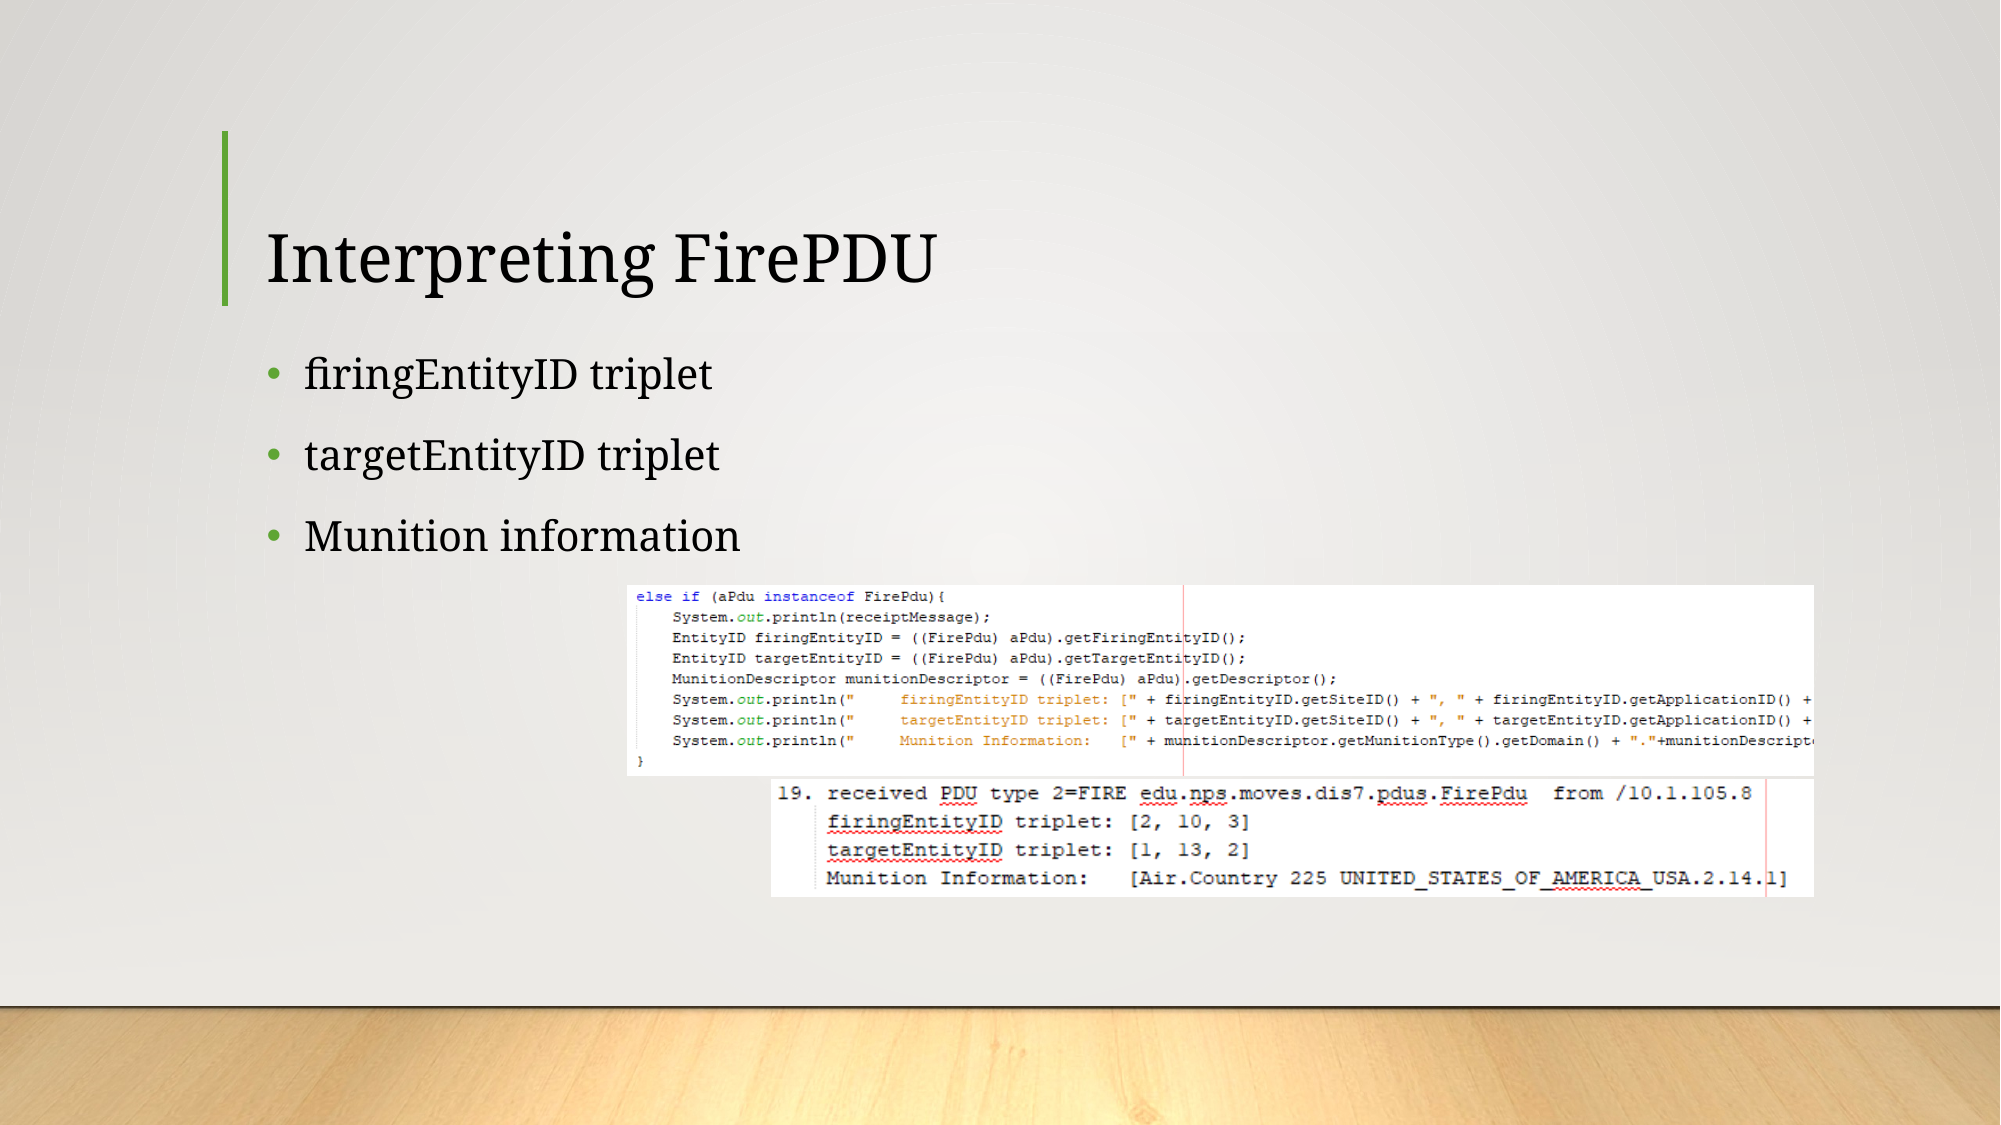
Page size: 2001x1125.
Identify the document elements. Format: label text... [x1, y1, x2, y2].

title Interpreting FirePDU [251, 131, 1814, 305]
picture [770, 779, 1814, 897]
picture [627, 585, 1814, 776]
list firingEntityID triplet targetEntityID triplet Munition information [251, 330, 1814, 897]
picture [0, 1006, 2000, 1125]
